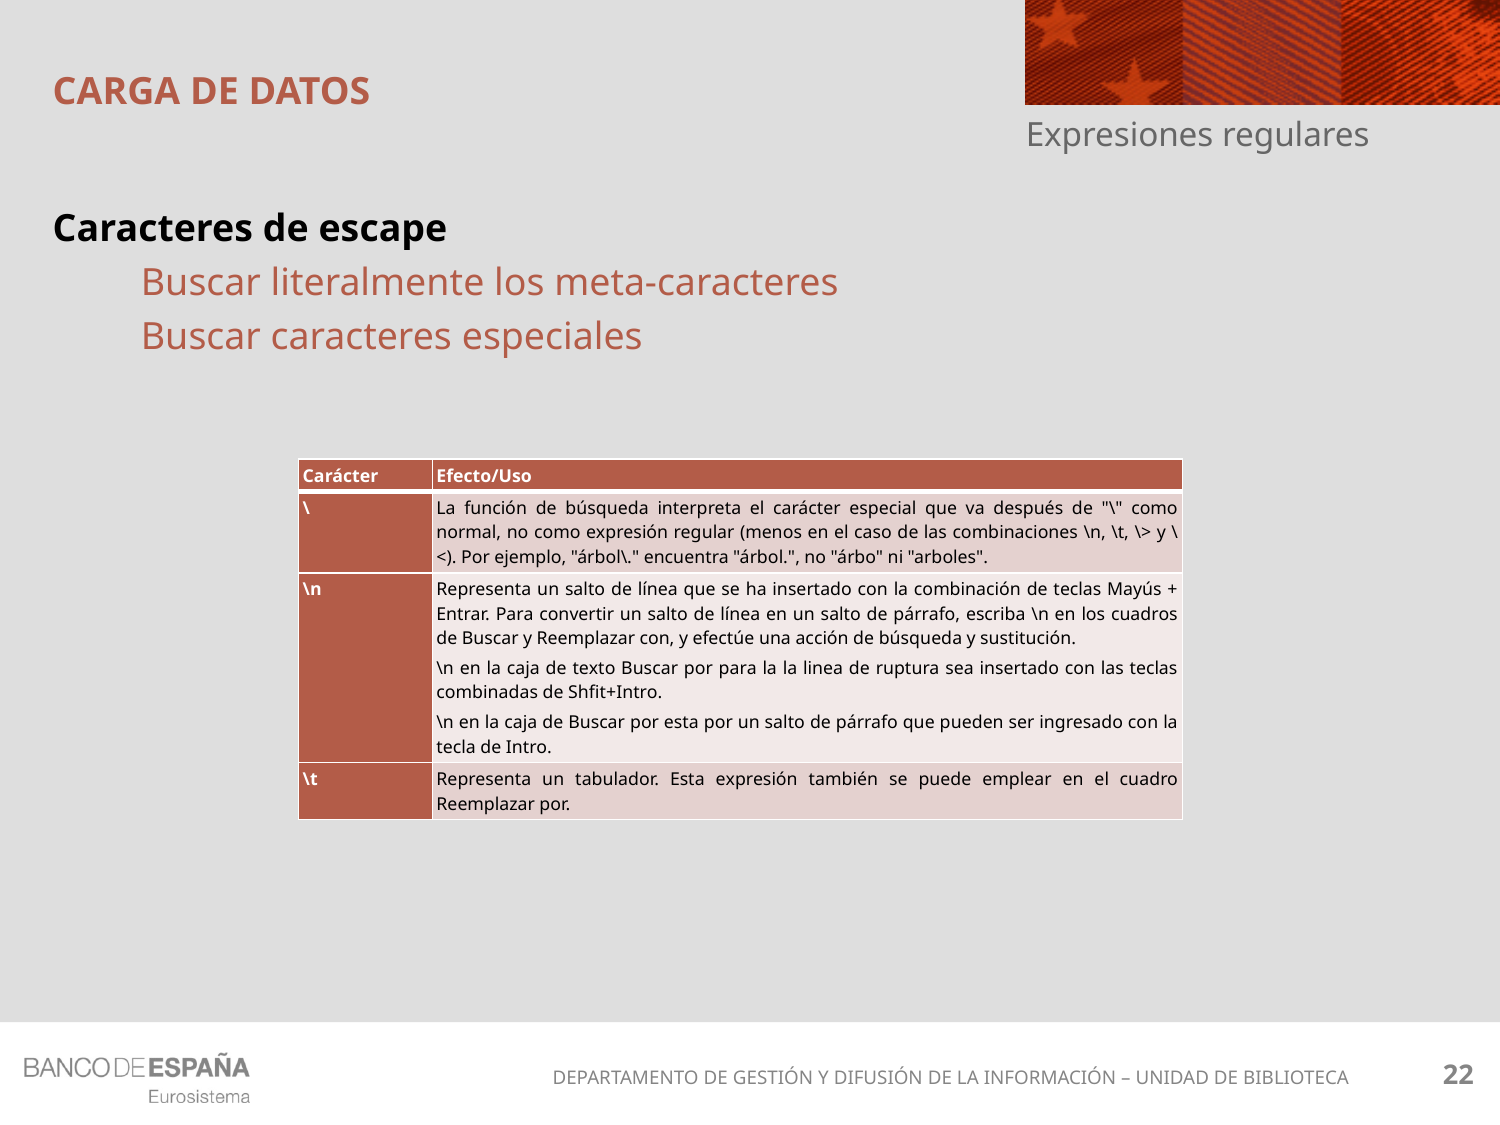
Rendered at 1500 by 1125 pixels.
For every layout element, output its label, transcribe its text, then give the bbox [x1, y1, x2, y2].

slide_number 22 [1415, 1050, 1474, 1098]
picture [24, 1052, 250, 1103]
table_header Carácter [299, 460, 432, 489]
table_cell \n [299, 574, 432, 762]
table_cell Representa un salto de línea que se ha insertado con la combinación de teclas Mayús + Entrar. Para convertir un salto de línea en un salto de párrafo, escriba \n en los cuadros de Buscar y Reemplazar con, y efectúe una acción de búsqueda y sustitución. \n en la caja de texto Buscar por para la la linea de ruptura sea insertado con las teclas combinadas de Shfit+Intro. \n en la caja de Buscar por esta por un salto de párrafo que pueden ser ingresado con la tecla de Intro. [433, 574, 1182, 762]
table_cell La función de búsqueda interpreta el carácter especial que va después de "\" como normal, no como expresión regular (menos en el caso de las combinaciones \n, \t, \> y \<). Por ejemplo, "árbol\." encuentra "árbol.", no "árbo" ni "arboles". [433, 494, 1182, 572]
table_cell \t [299, 763, 432, 819]
list Expresiones regulares [1025, 108, 1500, 164]
table_cell Representa un tabulador. Esta expresión también se puede emplear en el cuadro Reemplazar por. [433, 763, 1182, 819]
title CARGA DE DATOS [37, 18, 1011, 162]
table_header Efecto/Uso [433, 460, 1182, 489]
table_cell \ [299, 494, 432, 572]
picture [1025, 0, 1500, 105]
list Caracteres de escape Buscar literalmente los meta-caracteres Buscar caracteres especiales [37, 196, 1445, 1012]
